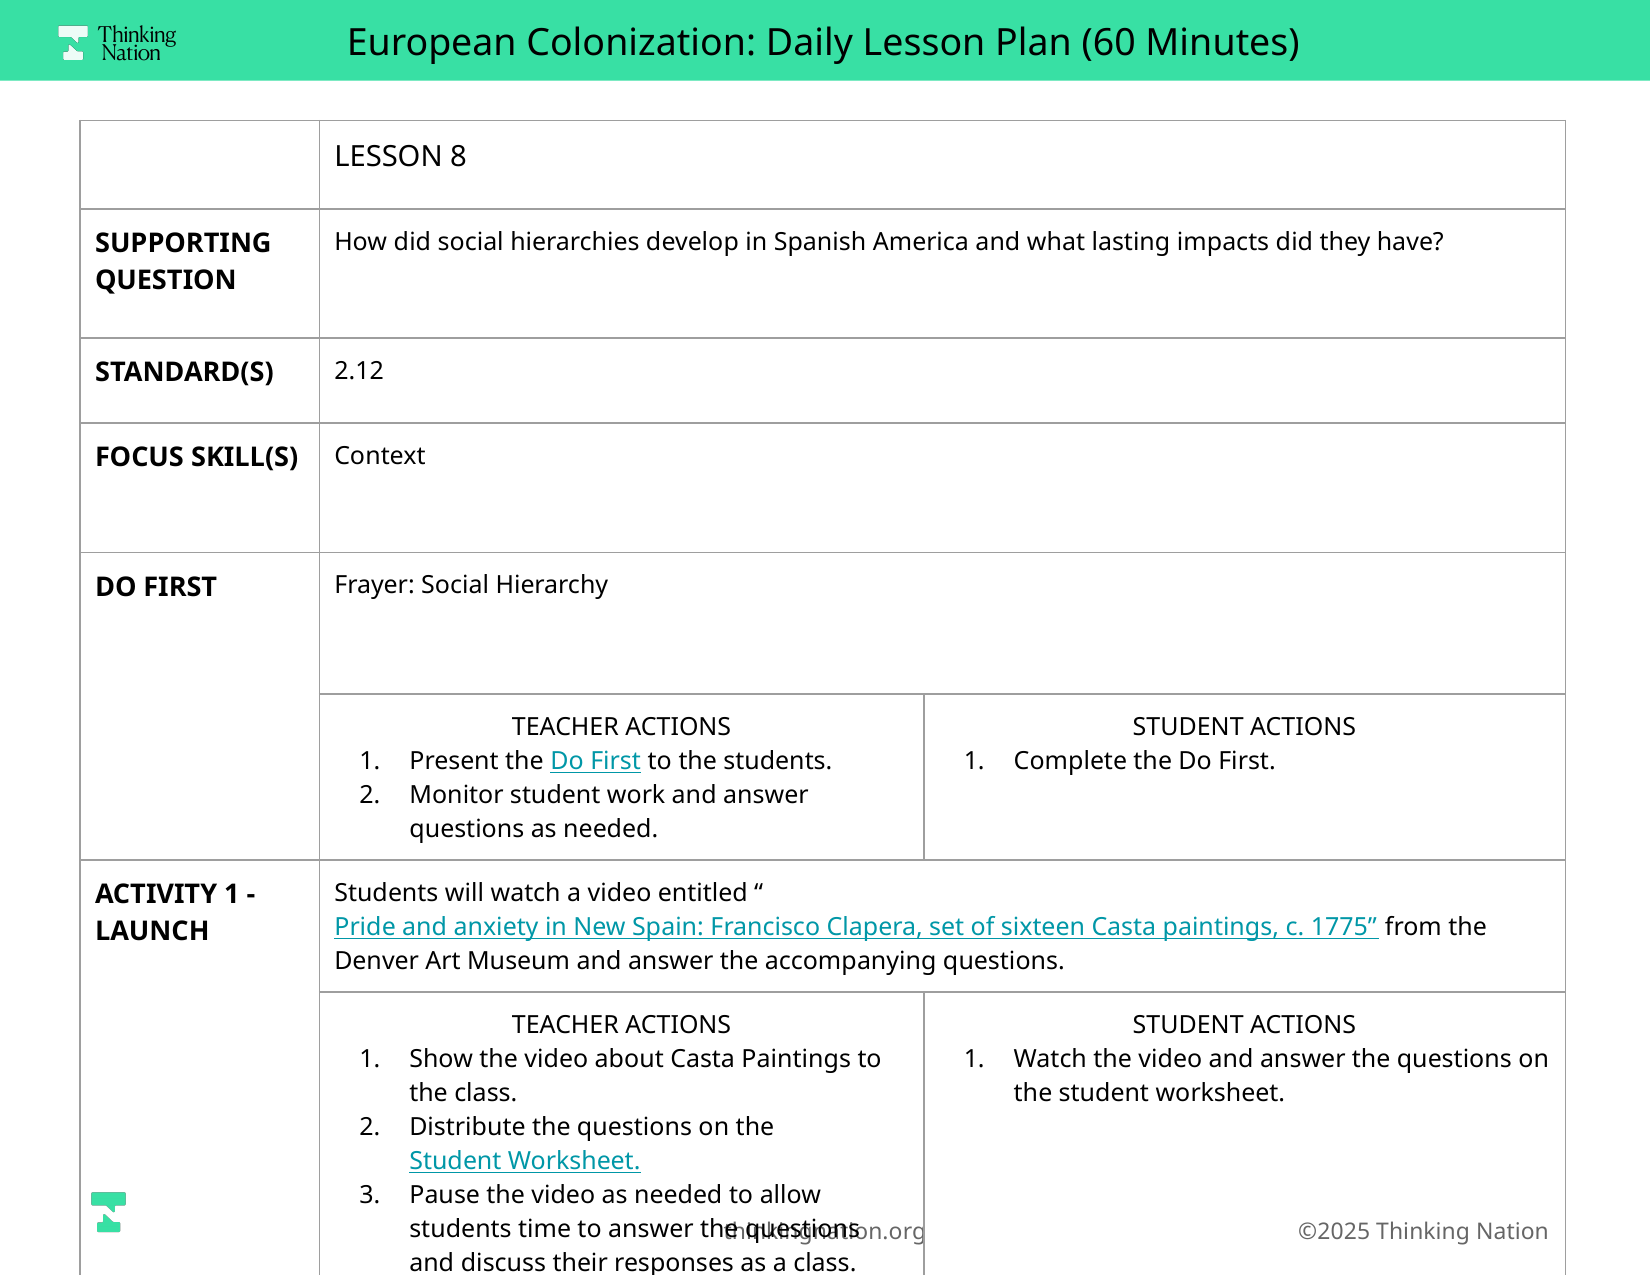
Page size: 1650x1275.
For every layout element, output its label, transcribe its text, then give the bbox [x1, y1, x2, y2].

picture [45, 14, 180, 71]
table_cell FOCUS SKILL(S) [81, 424, 319, 552]
table_cell How did social hierarchies develop in Spanish America and what lasting impacts did they have? [320, 210, 1565, 337]
table_header [81, 121, 319, 208]
table_cell DO FIRST [81, 553, 319, 859]
table_cell TEACHER ACTIONS Present the Do First to the students. Monitor student work and answer questions as needed. [320, 695, 923, 859]
table_cell SUPPORTING QUESTION [81, 210, 319, 337]
table_cell TEACHER ACTIONS Show the video about Casta Paintings to the class. Distribute the questions on the Student Worksheet. Pause the video as needed to allow students time to answer the questions and discuss their responses as a class. [320, 993, 923, 1275]
table_cell 2.12 [320, 339, 1565, 422]
table_cell STANDARD(S) [81, 339, 319, 422]
table_cell ACTIVITY 1 - LAUNCH [81, 861, 319, 1275]
table_header LESSON 8 [320, 121, 1565, 208]
picture [80, 1184, 136, 1240]
table_cell STUDENT ACTIONS Complete the Do First. [925, 695, 1565, 859]
table_cell Frayer: Social Hierarchy [320, 553, 1565, 693]
table_cell Context [320, 424, 1565, 552]
table_cell STUDENT ACTIONS Watch the video and answer the questions on the student worksheet. [925, 993, 1565, 1275]
table_cell Students will watch a video entitled “Pride and anxiety in New Spain: Francisco Clapera, set of sixteen Casta paintings, c. 1775” from the Denver Art Museum and answer the accompanying questions. [320, 861, 1565, 991]
text_box European Colonization: Daily Lesson Plan (60 Minutes) [0, 0, 1650, 81]
